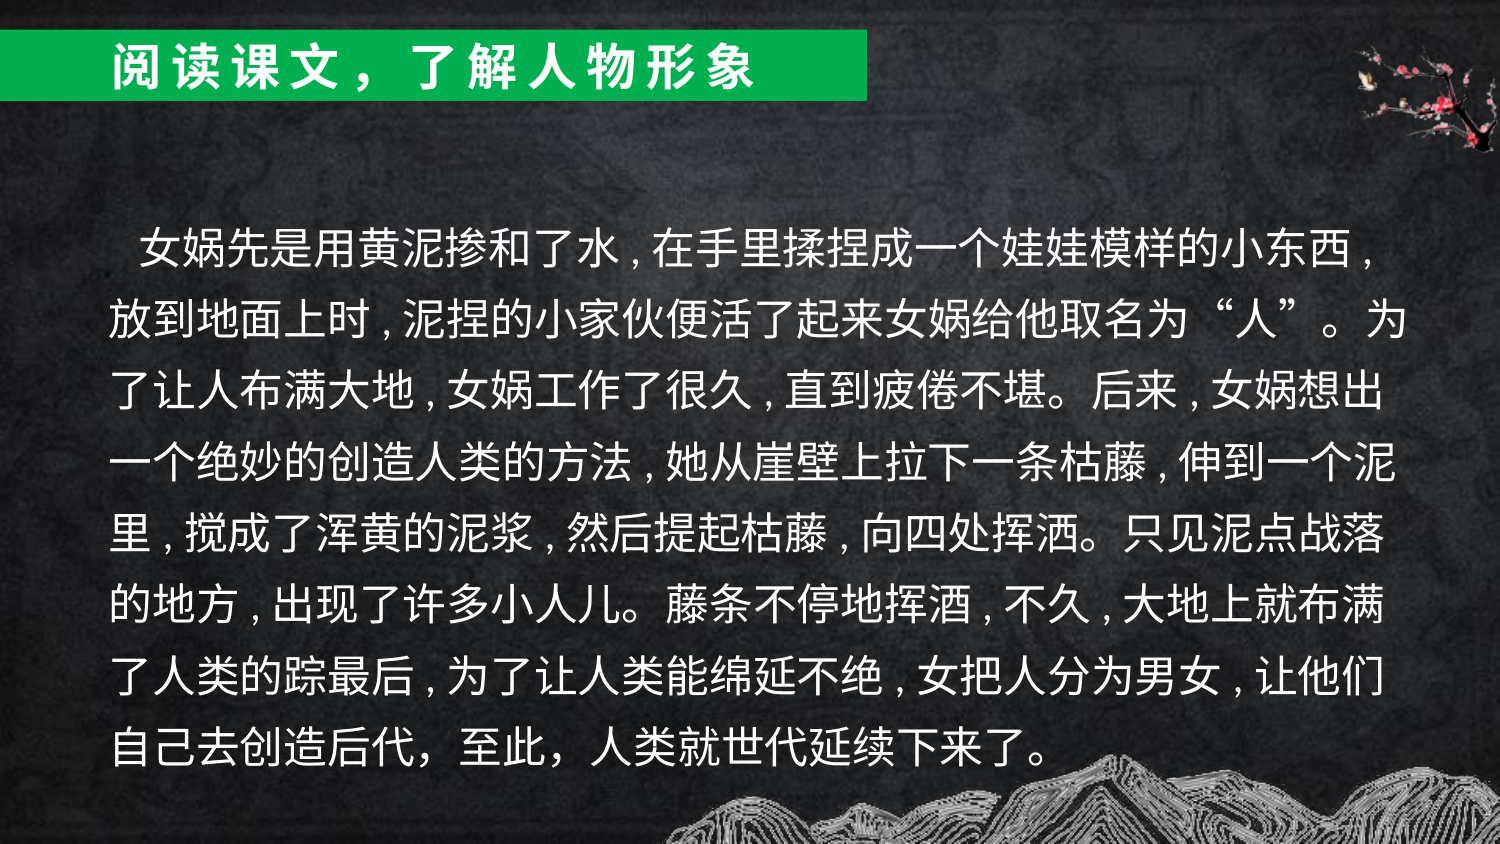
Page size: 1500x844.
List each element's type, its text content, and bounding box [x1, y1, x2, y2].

text_box 阅读课文，了解人物形象 [0, 29, 868, 101]
picture [0, 0, 1500, 844]
text_box 女娲先是用黄泥掺和了水,在手里揉捏成一个娃娃模样的小东西,放到地面上时,泥捏的小家伙便活了起来女娲给他取名为“人”。为了让人布满大地,女娲工作了很久,直到疲倦不堪。后来,女娲想出一个绝妙的创造人类的方法,她从崖壁上拉下一条枯藤,伸到一个泥里,搅成了浑黄的泥浆,然后提起枯藤,向四处挥洒。只见泥点战落的地方,出现了许多小人儿。藤条不停地挥酒,不久,大地上就布满了人类的踪最后,为了让人类能绵延不绝,女把人分为男女,让他们自己去创造后代，至此，人类就世代延续下来了。 [97, 196, 1432, 778]
